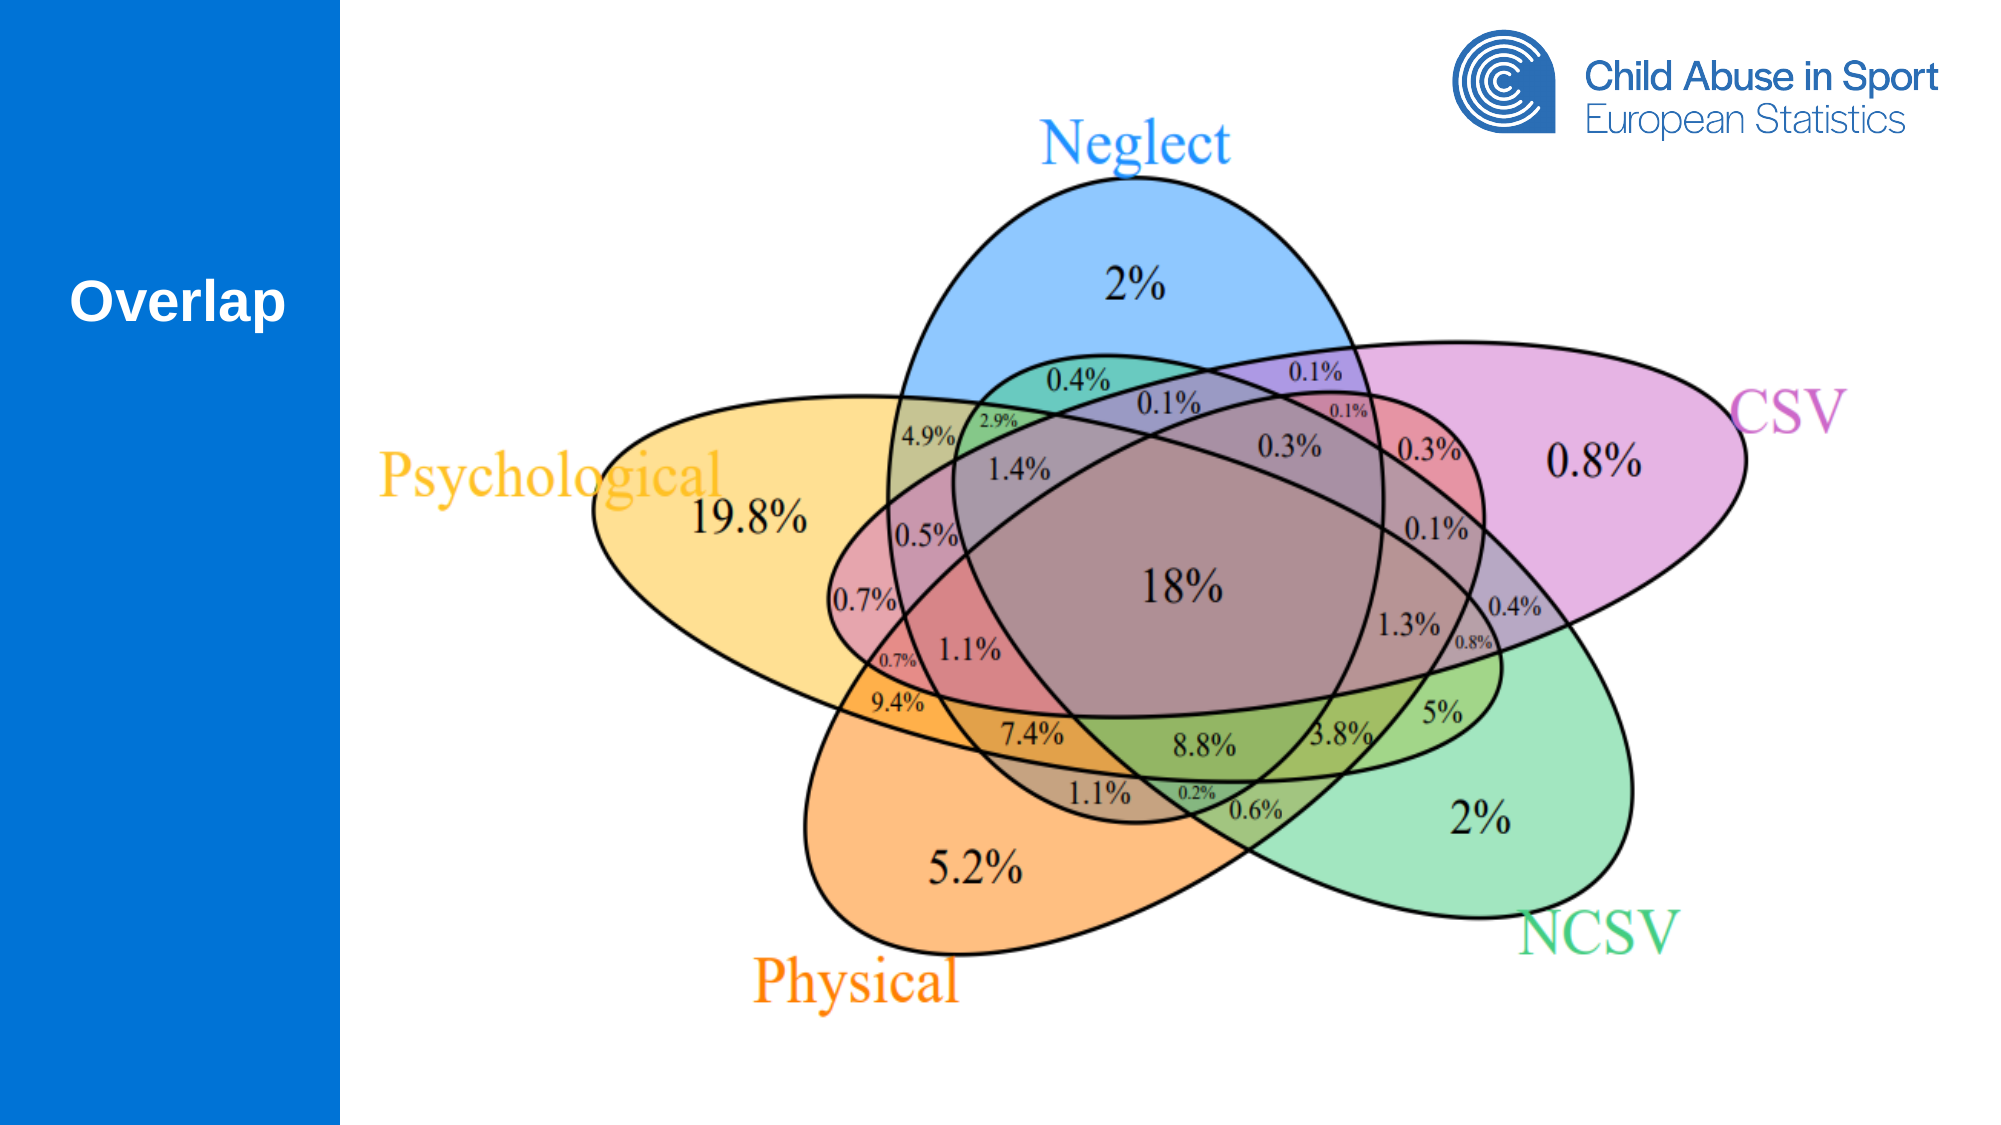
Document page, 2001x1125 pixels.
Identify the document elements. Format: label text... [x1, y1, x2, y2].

picture [340, 0, 2000, 1125]
title Overlap [54, 194, 310, 412]
